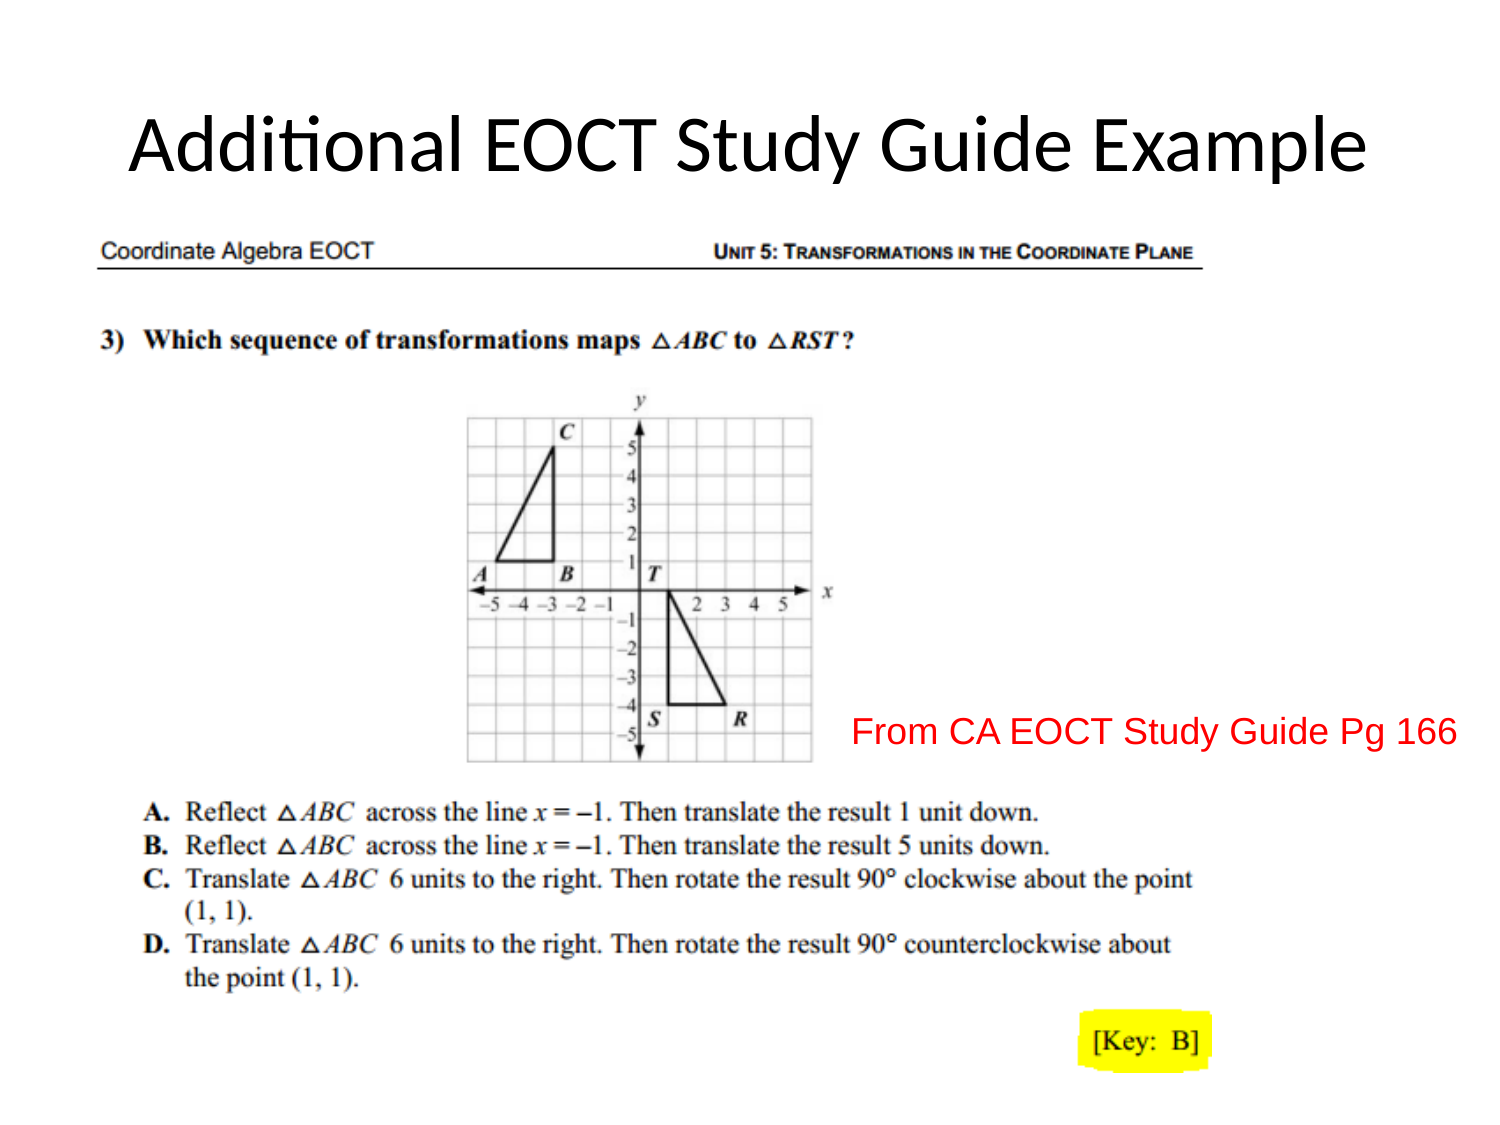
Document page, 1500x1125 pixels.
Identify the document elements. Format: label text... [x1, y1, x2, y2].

picture [87, 224, 1212, 1074]
title Additional EOCT Study Guide Example [75, 45, 1425, 233]
text_box From CA EOCT Study Guide Pg 166 [1217, 699, 1474, 760]
